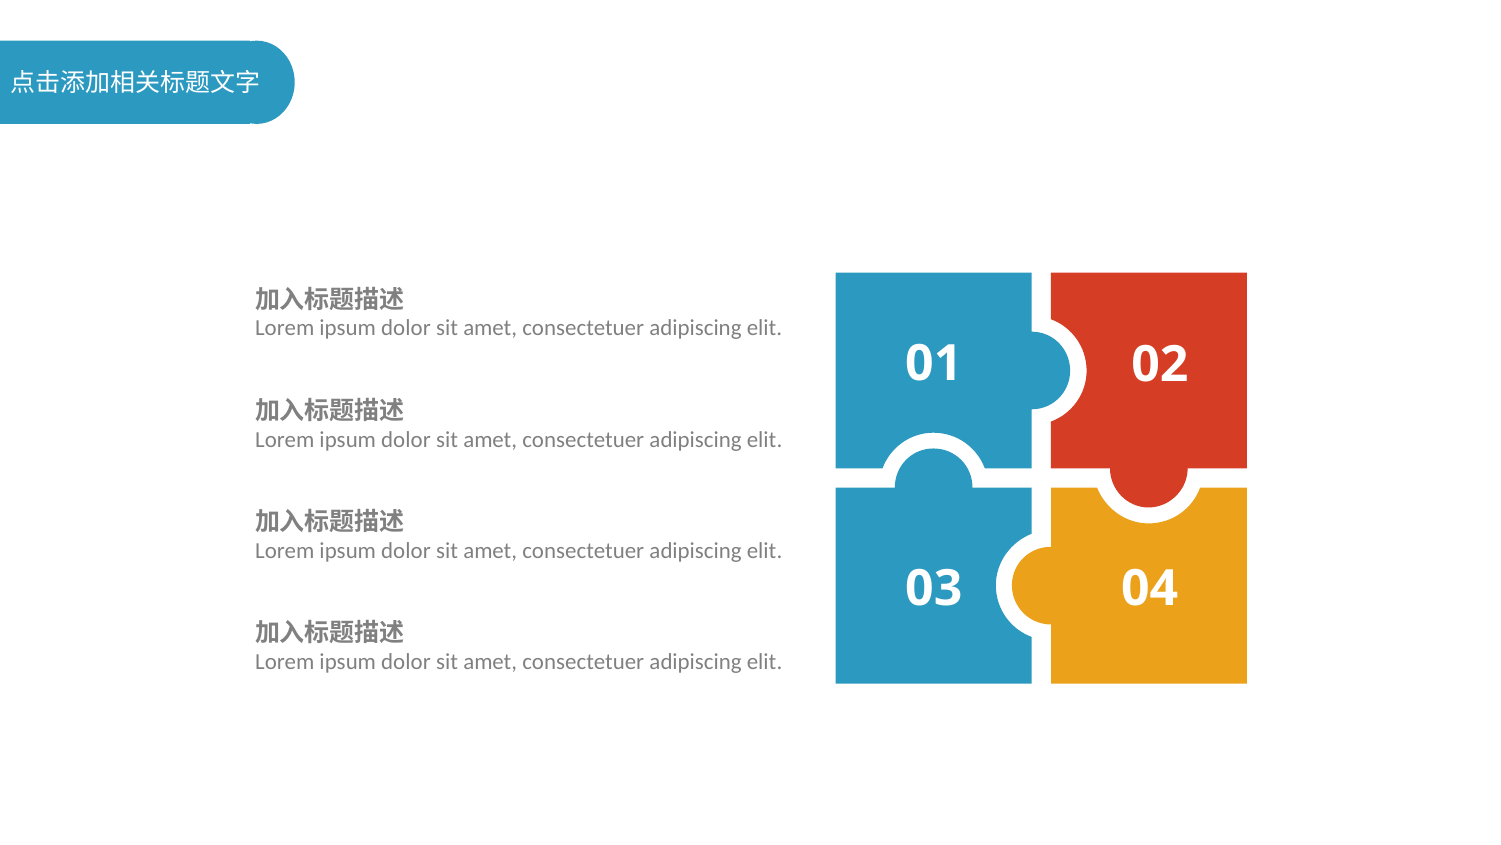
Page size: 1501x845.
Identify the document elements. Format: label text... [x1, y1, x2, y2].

text_box 加入标题描述 Lorem ipsum dolor sit amet, consectetuer adipiscing elit. [243, 388, 835, 458]
text_box 加入标题描述 Lorem ipsum dolor sit amet, consectetuer adipiscing elit. [243, 277, 807, 346]
text_box 加入标题描述 Lorem ipsum dolor sit amet, consectetuer adipiscing elit. [243, 499, 835, 569]
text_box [835, 272, 1247, 684]
text_box 加入标题描述 Lorem ipsum dolor sit amet, consectetuer adipiscing elit. [243, 610, 835, 680]
